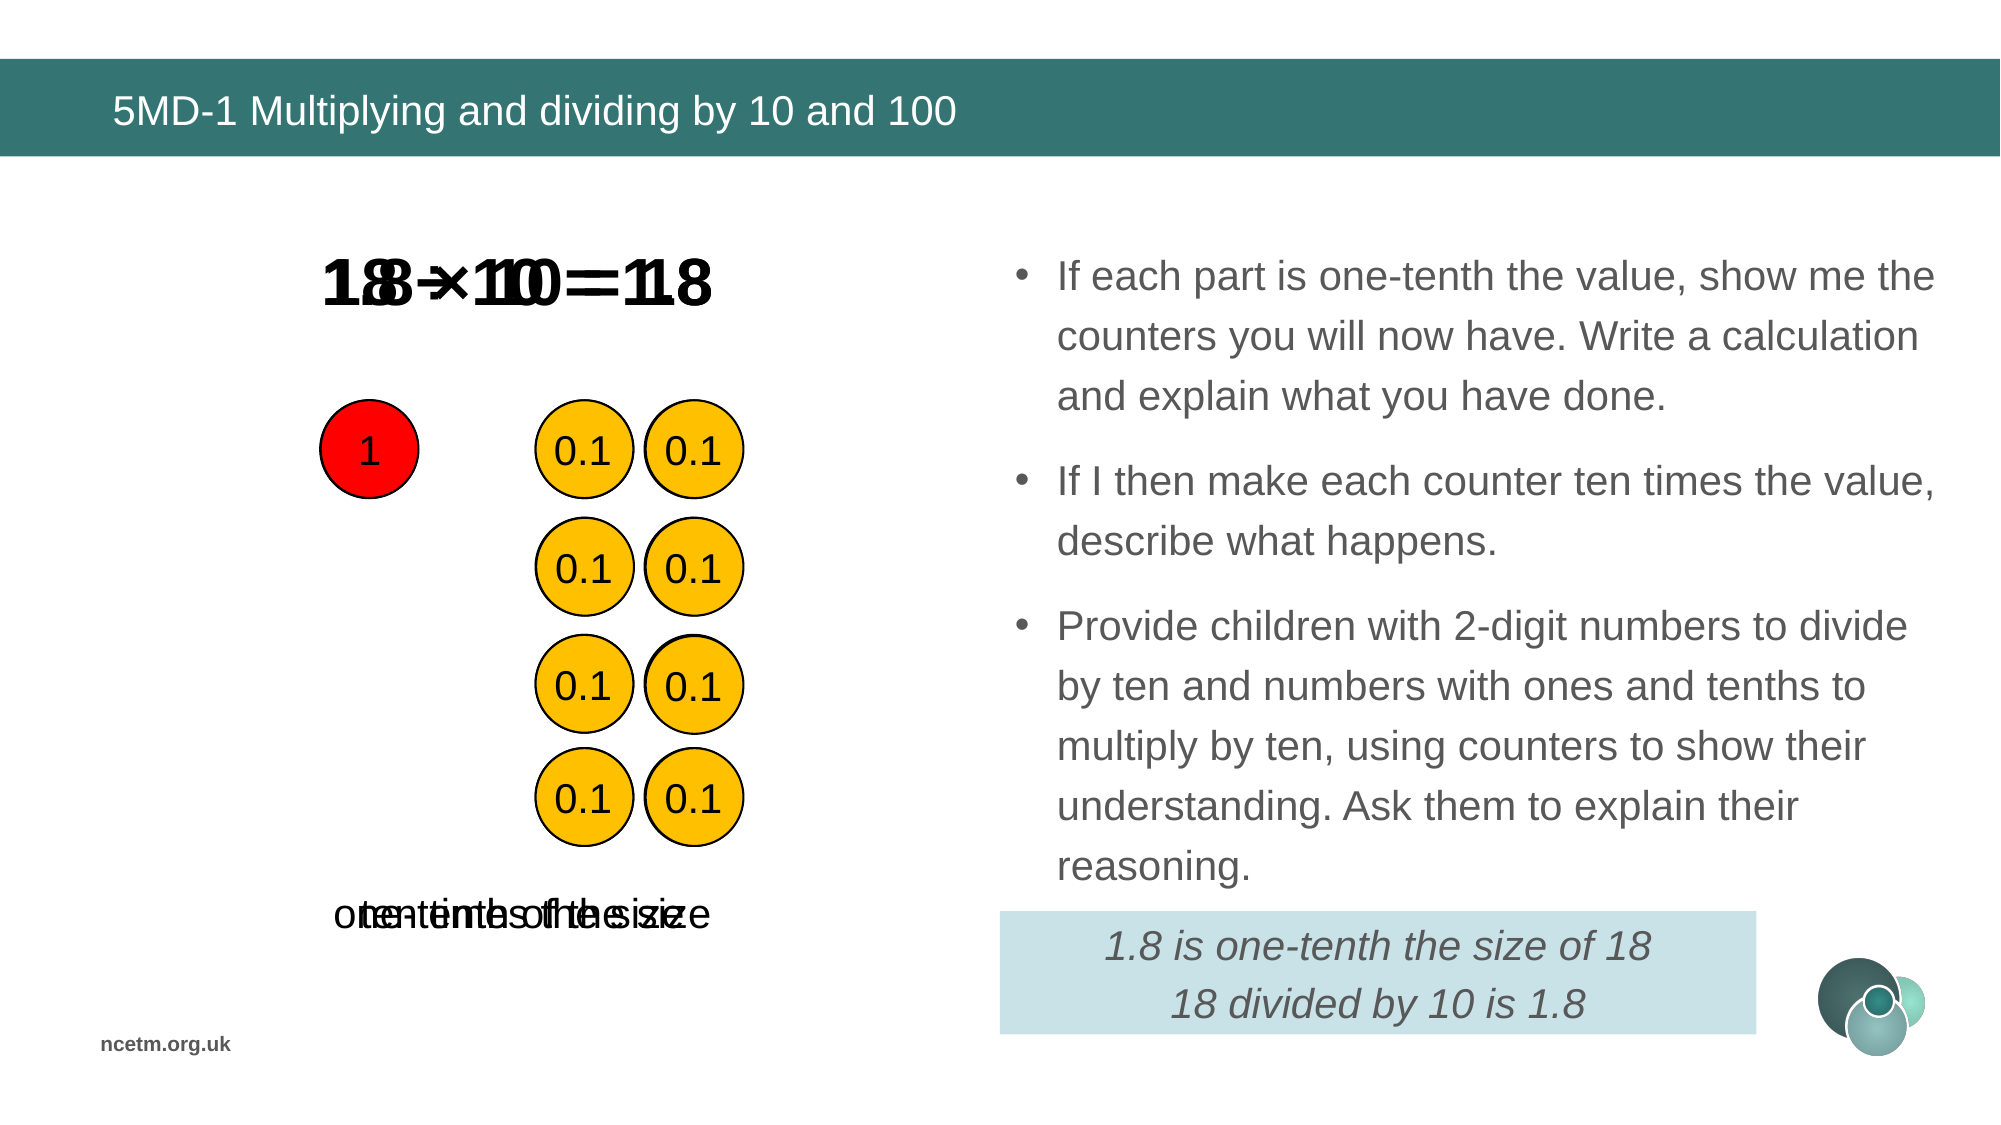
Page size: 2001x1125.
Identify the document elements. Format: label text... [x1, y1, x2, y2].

text_box 18 ÷ 10 = 1.8 [309, 231, 730, 327]
text_box ten times the size [267, 879, 778, 944]
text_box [307, 399, 754, 847]
text_box 1.8 is one-tenth the size of 18 18 divided by 10 is 1.8 [999, 911, 1757, 1035]
title 5MD-1 Multiplying and dividing by 10 and 100 [97, 76, 1945, 147]
picture [1818, 958, 1925, 1056]
text_box If each part is one-tenth the value, show me the counters you will now have. Write a calculation and explain what you have done. If I then make each counter ten times the value, describe what happens. Provide children with 2-digit numbers to divide by ten and numbers with ones and tenths to multiply by ten, using counters to show their understanding. Ask them to explain their reasoning. [999, 231, 1954, 889]
